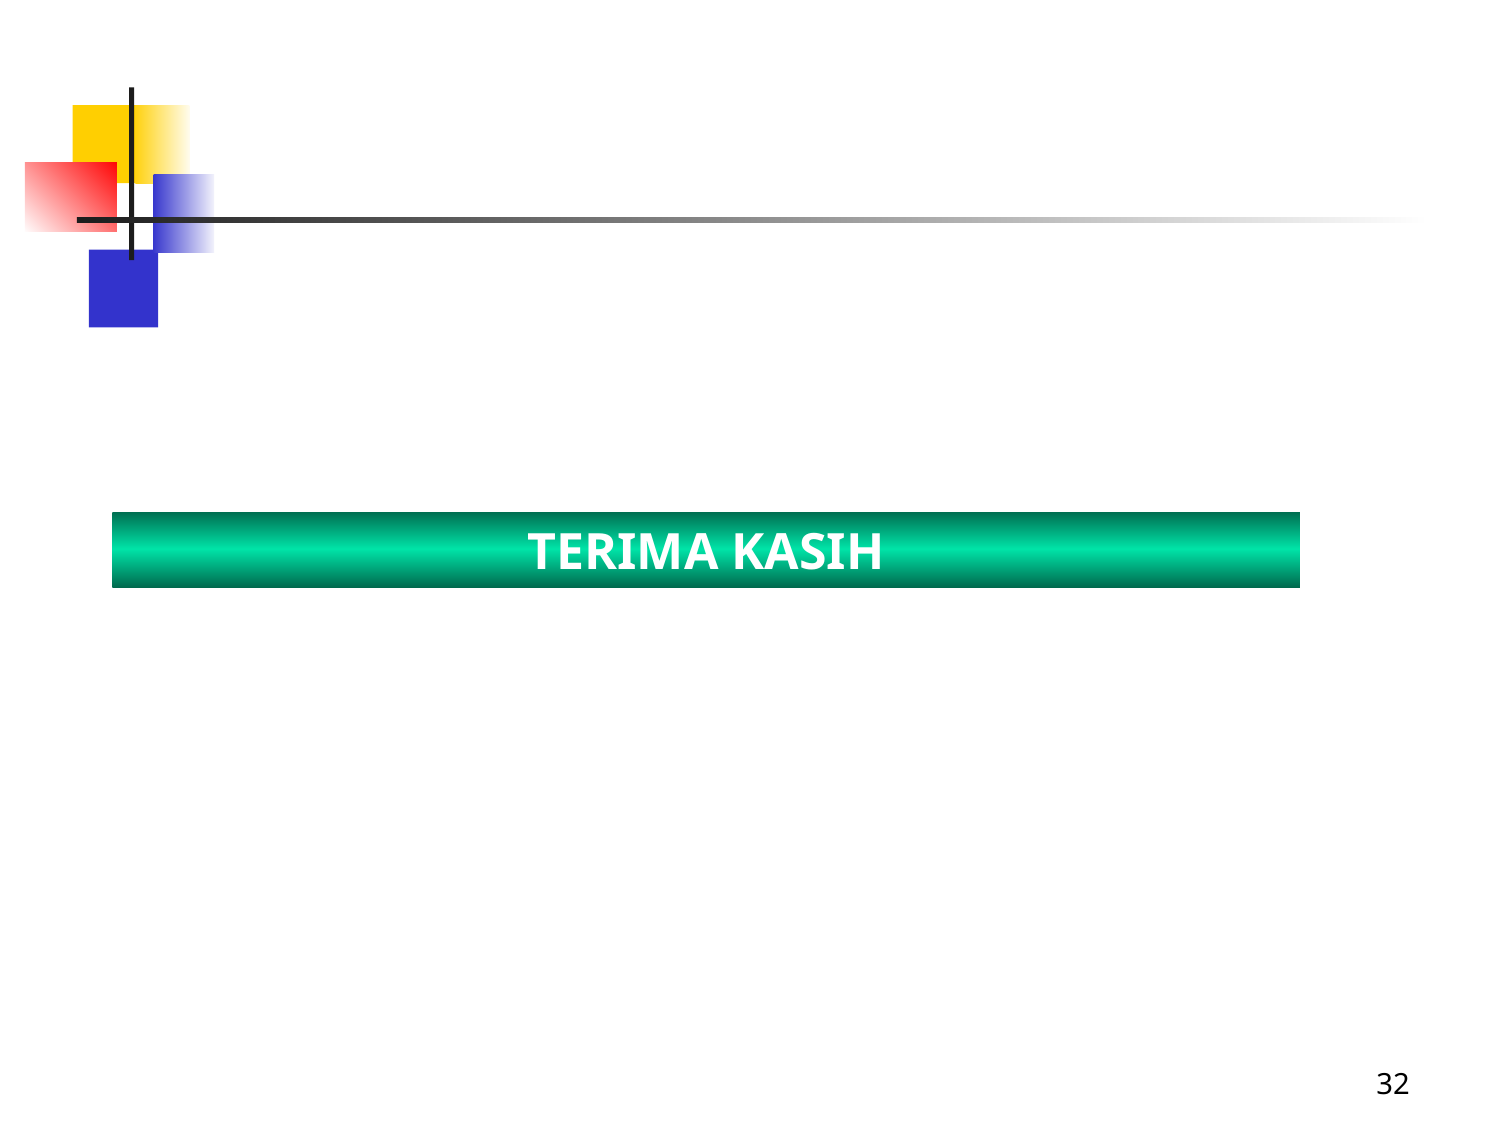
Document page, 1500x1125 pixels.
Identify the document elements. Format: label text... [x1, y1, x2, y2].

slide_number 32 [1112, 1037, 1426, 1113]
text_box TERIMA KASIH [112, 512, 1300, 588]
